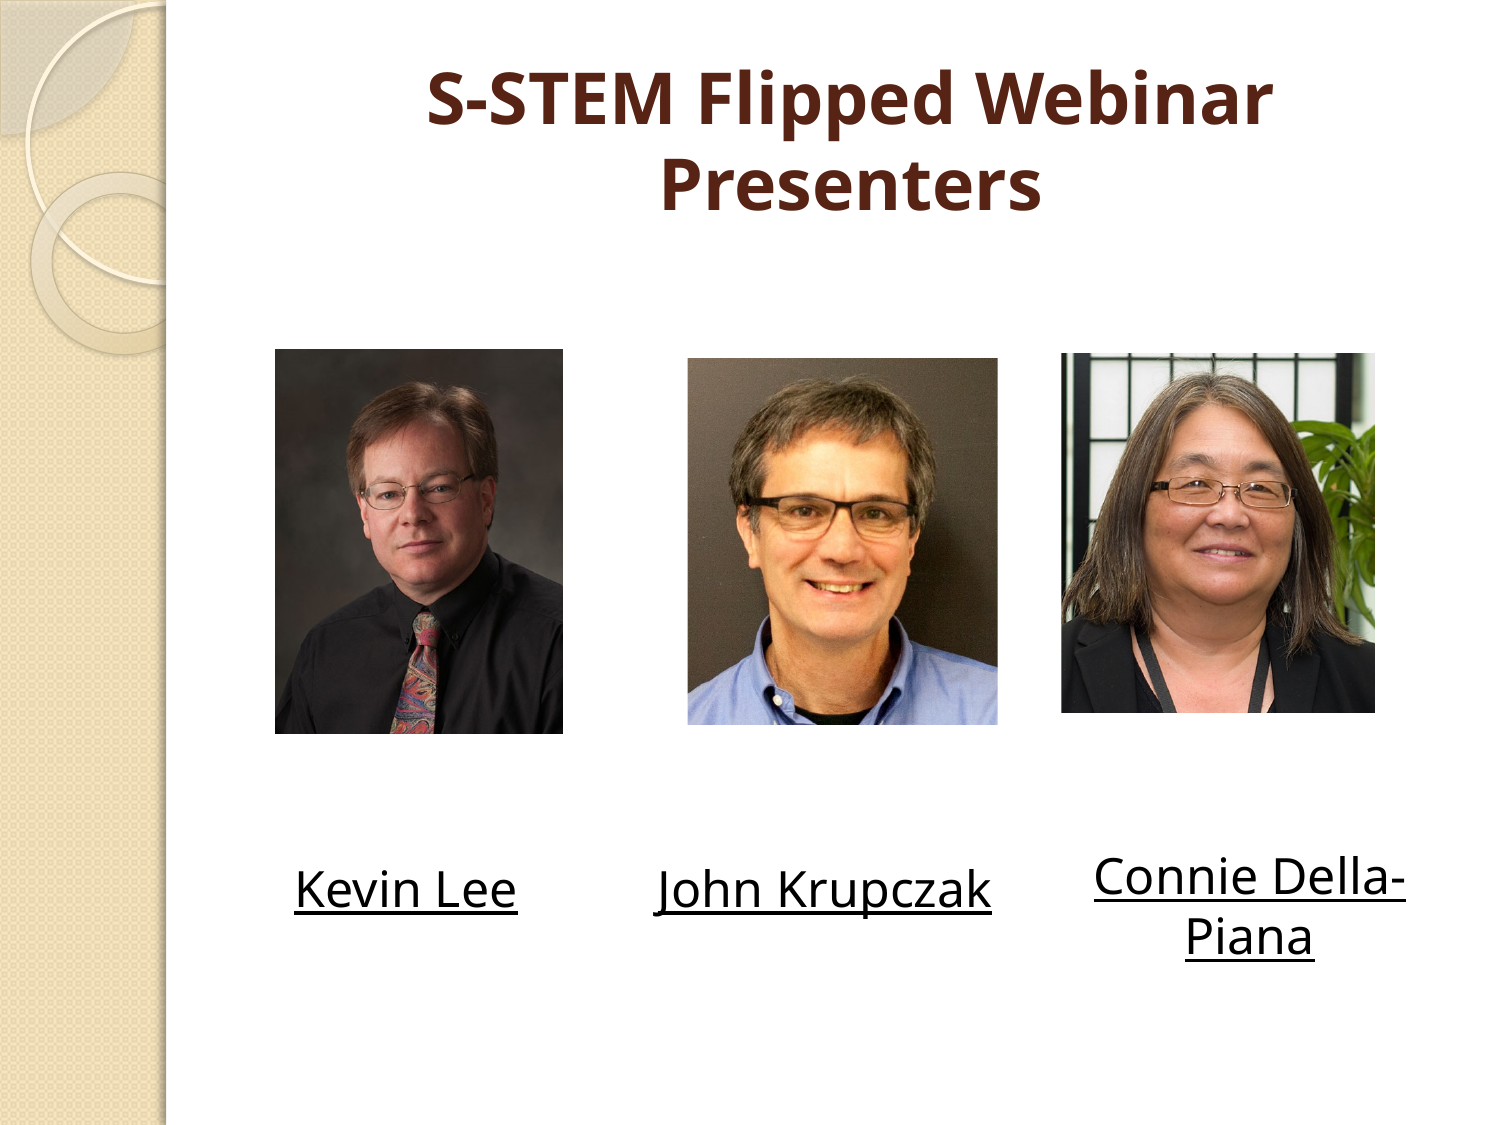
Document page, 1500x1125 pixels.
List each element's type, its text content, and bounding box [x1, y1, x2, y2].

picture [1060, 353, 1376, 713]
picture [687, 358, 998, 726]
title S-STEM Flipped Webinar Presenters [235, 45, 1466, 233]
text_box John Krupczak [624, 849, 1025, 970]
text_box Connie Della-Piana [1037, 837, 1463, 1018]
picture [274, 349, 563, 734]
text_box Kevin Lee [249, 849, 563, 970]
